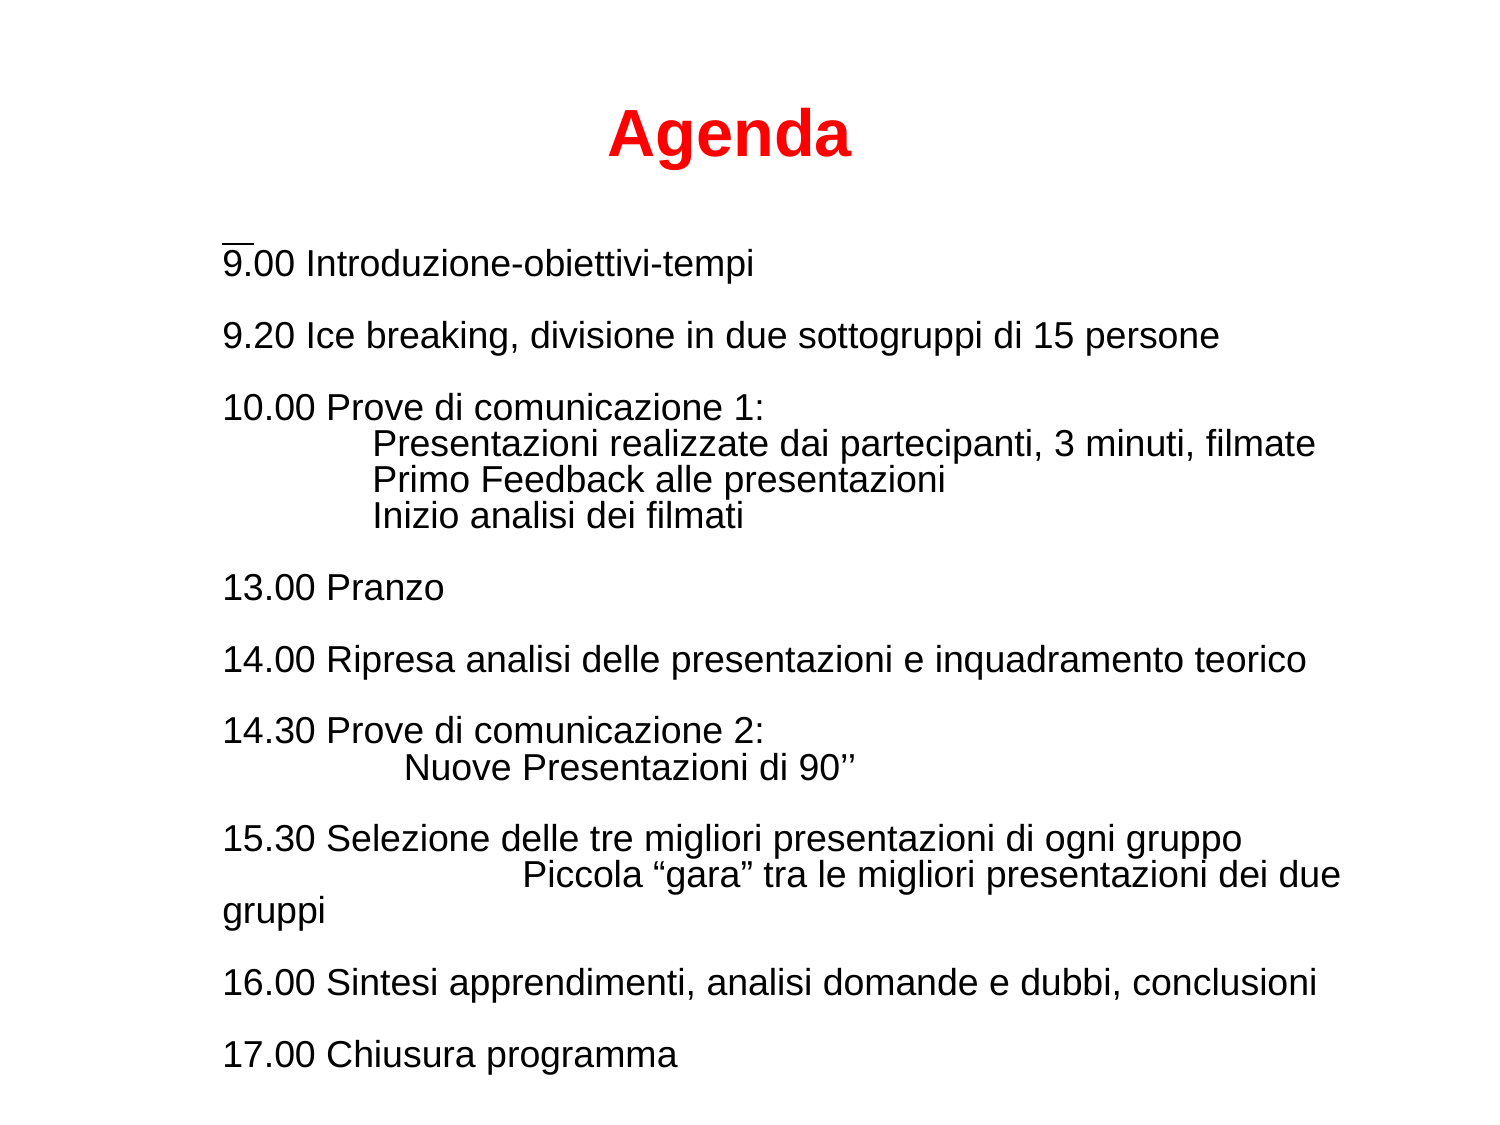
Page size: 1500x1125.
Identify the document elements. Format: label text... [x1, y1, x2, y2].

title Agenda [151, 15, 1309, 246]
text_box 9.00 Introduzione-obiettivi-tempi 9.20 Ice breaking, divisione in due sottogruppi di 15 persone 10.00 Prove di comunicazione 1: Presentazioni realizzate dai partecipanti, 3 minuti, filmate Primo Feedback alle presentazioni Inizio analisi dei filmati 13.00 Pranzo 14.00 Ripresa analisi delle presentazioni e inquadramento teorico 14.30 Prove di comunicazione 2: Nuove Presentazioni di 90’’ 15.30 Selezione delle tre migliori presentazioni di ogni gruppo Piccola “gara” tra le migliori presentazioni dei due gruppi 16.00 Sintesi apprendimenti, analisi domande e dubbi, conclusioni 17.00 Chiusura programma [207, 204, 1455, 1125]
